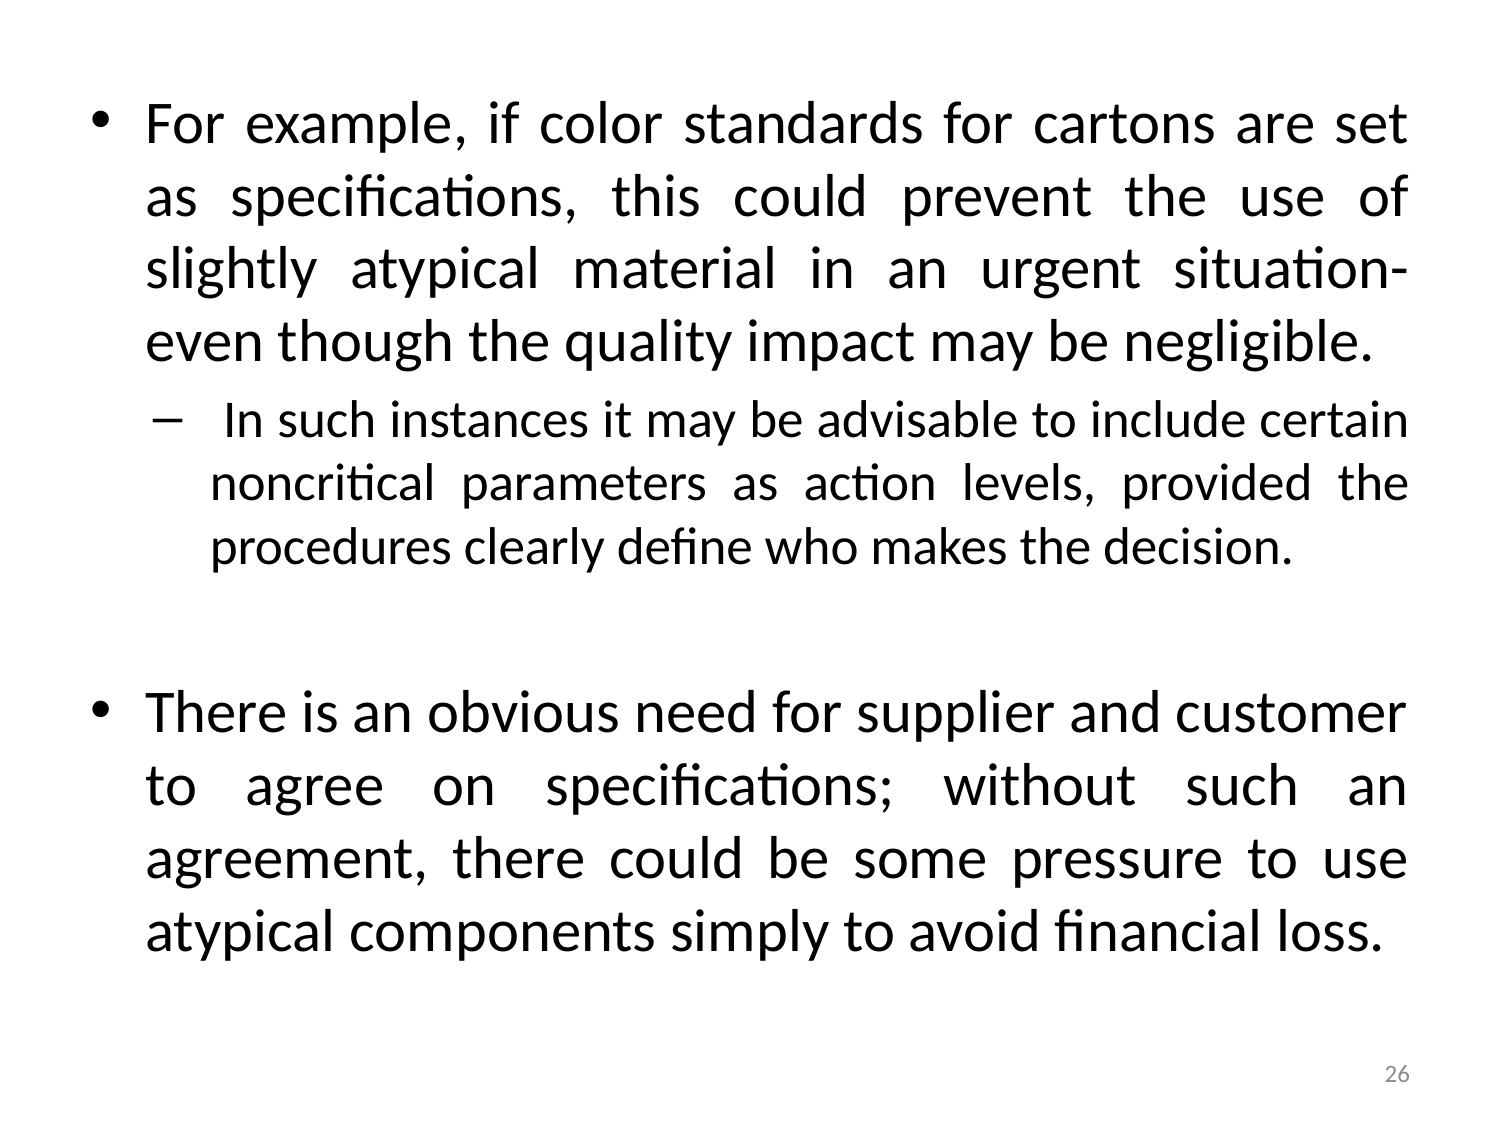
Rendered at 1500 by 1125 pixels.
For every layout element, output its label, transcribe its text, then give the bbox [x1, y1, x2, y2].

list For example, if color standards for cartons are set as specifications, this could prevent the use of slightly atypical material in an urgent situation- even though the quality impact may be negligible. In such instances it may be advisable to include certain noncritical parameters as action levels, provided the procedures clearly define who makes the decision. There is an obvious need for supplier and customer to agree on specifications; without such an agreement, there could be some pressure to use atypical components simply to avoid financial loss. [75, 75, 1425, 1038]
slide_number 26 [1074, 1042, 1425, 1103]
